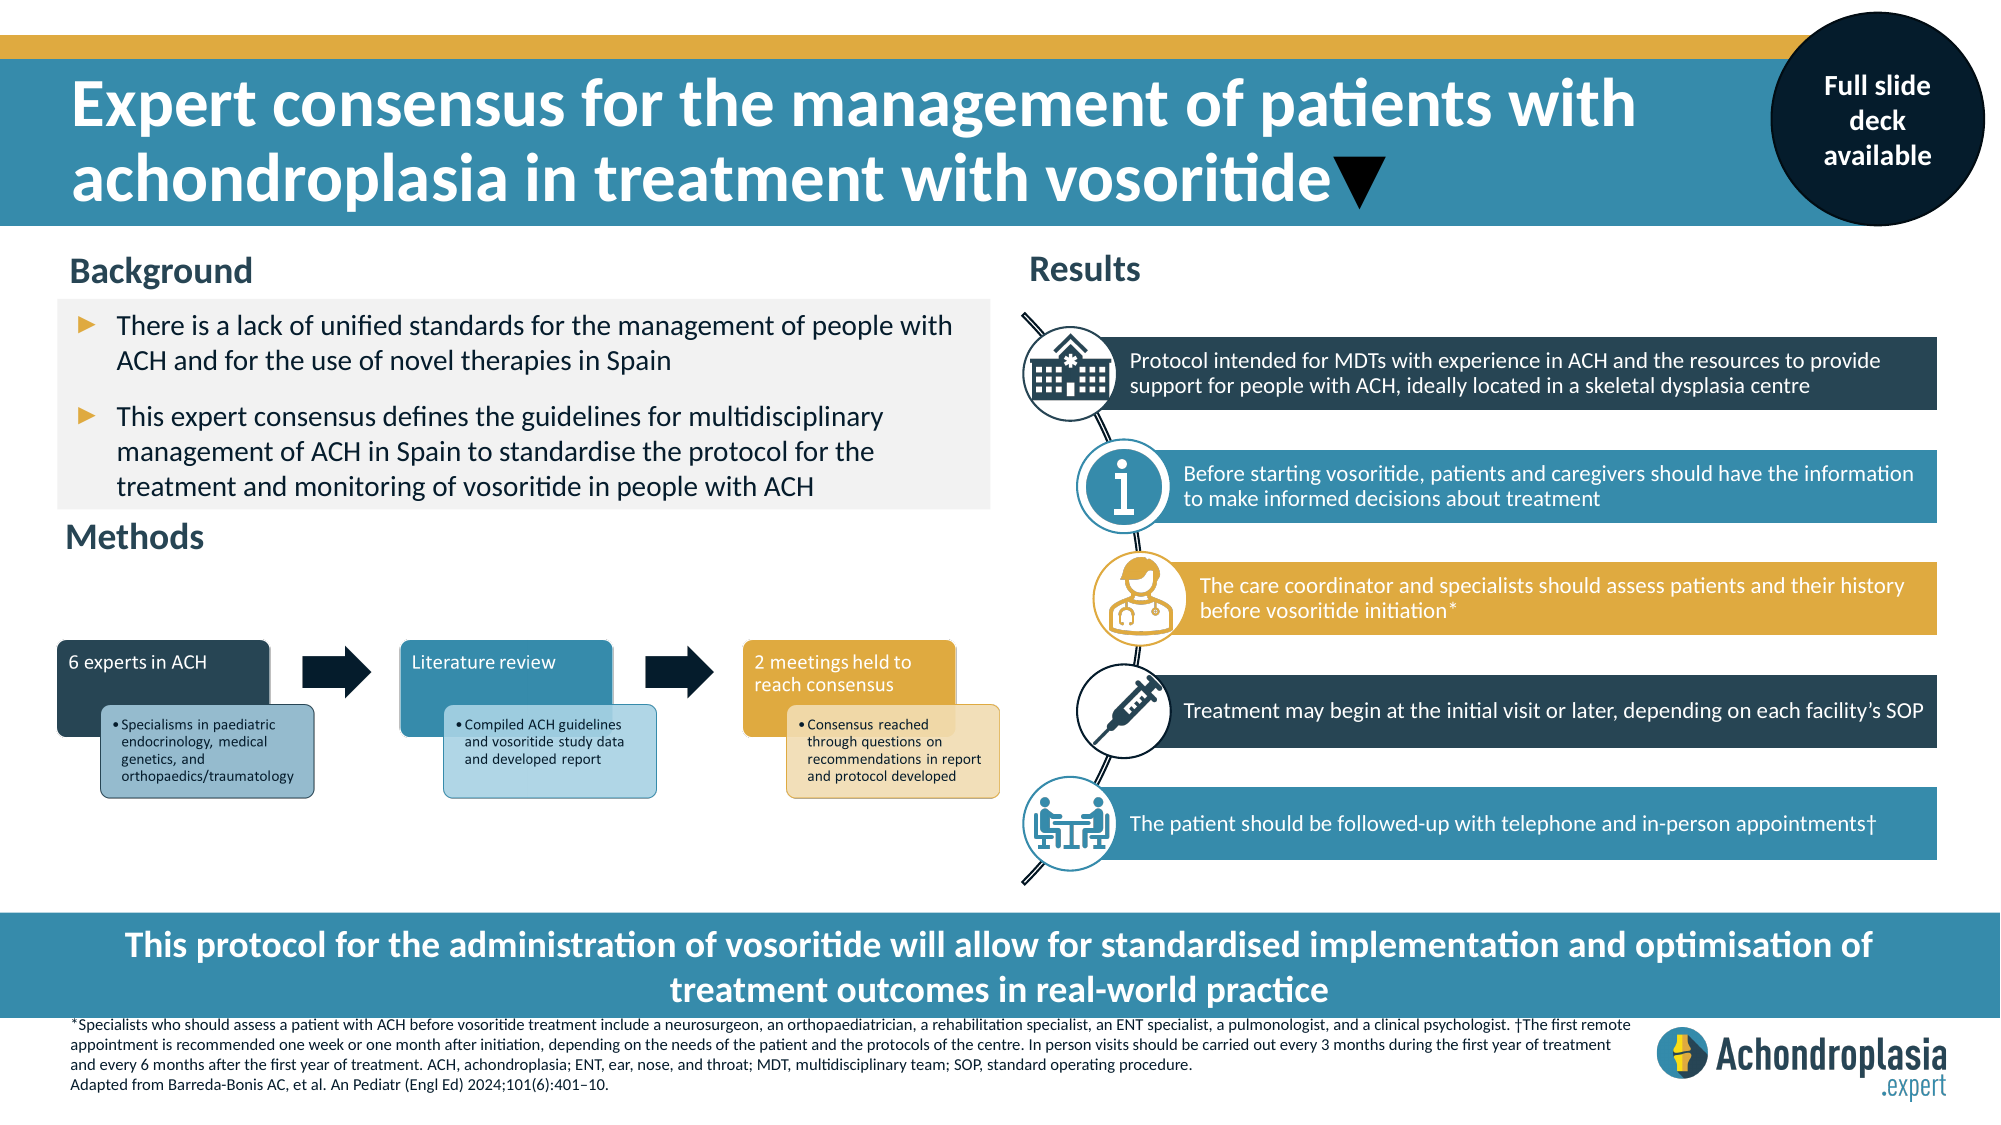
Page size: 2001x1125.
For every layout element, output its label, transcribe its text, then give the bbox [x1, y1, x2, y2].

text_box Full slide deck available [1770, 11, 1986, 227]
list This protocol for the administration of vosoritide will allow for standardised implementation and optimisation of treatment outcomes in real-world practice [0, 912, 2000, 1018]
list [54, 532, 1000, 905]
title Expert consensus for the management of patients with achondroplasia in treatment with vosoritide▼ [56, 59, 1855, 225]
picture [1093, 547, 1189, 643]
picture [1023, 321, 1118, 416]
picture [1656, 1027, 1947, 1102]
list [1013, 298, 1947, 899]
picture [1076, 439, 1172, 535]
list There is a lack of unified standards for the management of people with ACH and for the use of novel therapies in Spain This expert consensus defines the guidelines for multidisciplinary management of ACH in Spain to standardise the protocol for the treatment and monitoring of vosoritide in people with ACH [57, 298, 991, 510]
picture [1085, 668, 1169, 752]
picture [1024, 775, 1119, 871]
footer *Specialists who should assess a patient with ACH before vosoritide treatment include a neurosurgeon, an orthopaediatrician, a rehabilitation specialist, an ENT specialist, a pulmonologist, and a clinical psychologist. †The first remote appointment is recommended one week or one month after initiation, depending on the needs of the patient and the protocols of the centre. In person visits should be carried out every 3 months during the first year of treatment and every 6 months after the first year of treatment. ACH, achondroplasia; ENT, ear, nose, and throat; MDT, multidisciplinary team; SOP, standard operating procedure. Adapted from Barreda-Bonis AC, et al. An Pediatr (Engl Ed) 2024;101(6):401–10. [55, 1005, 1656, 1102]
